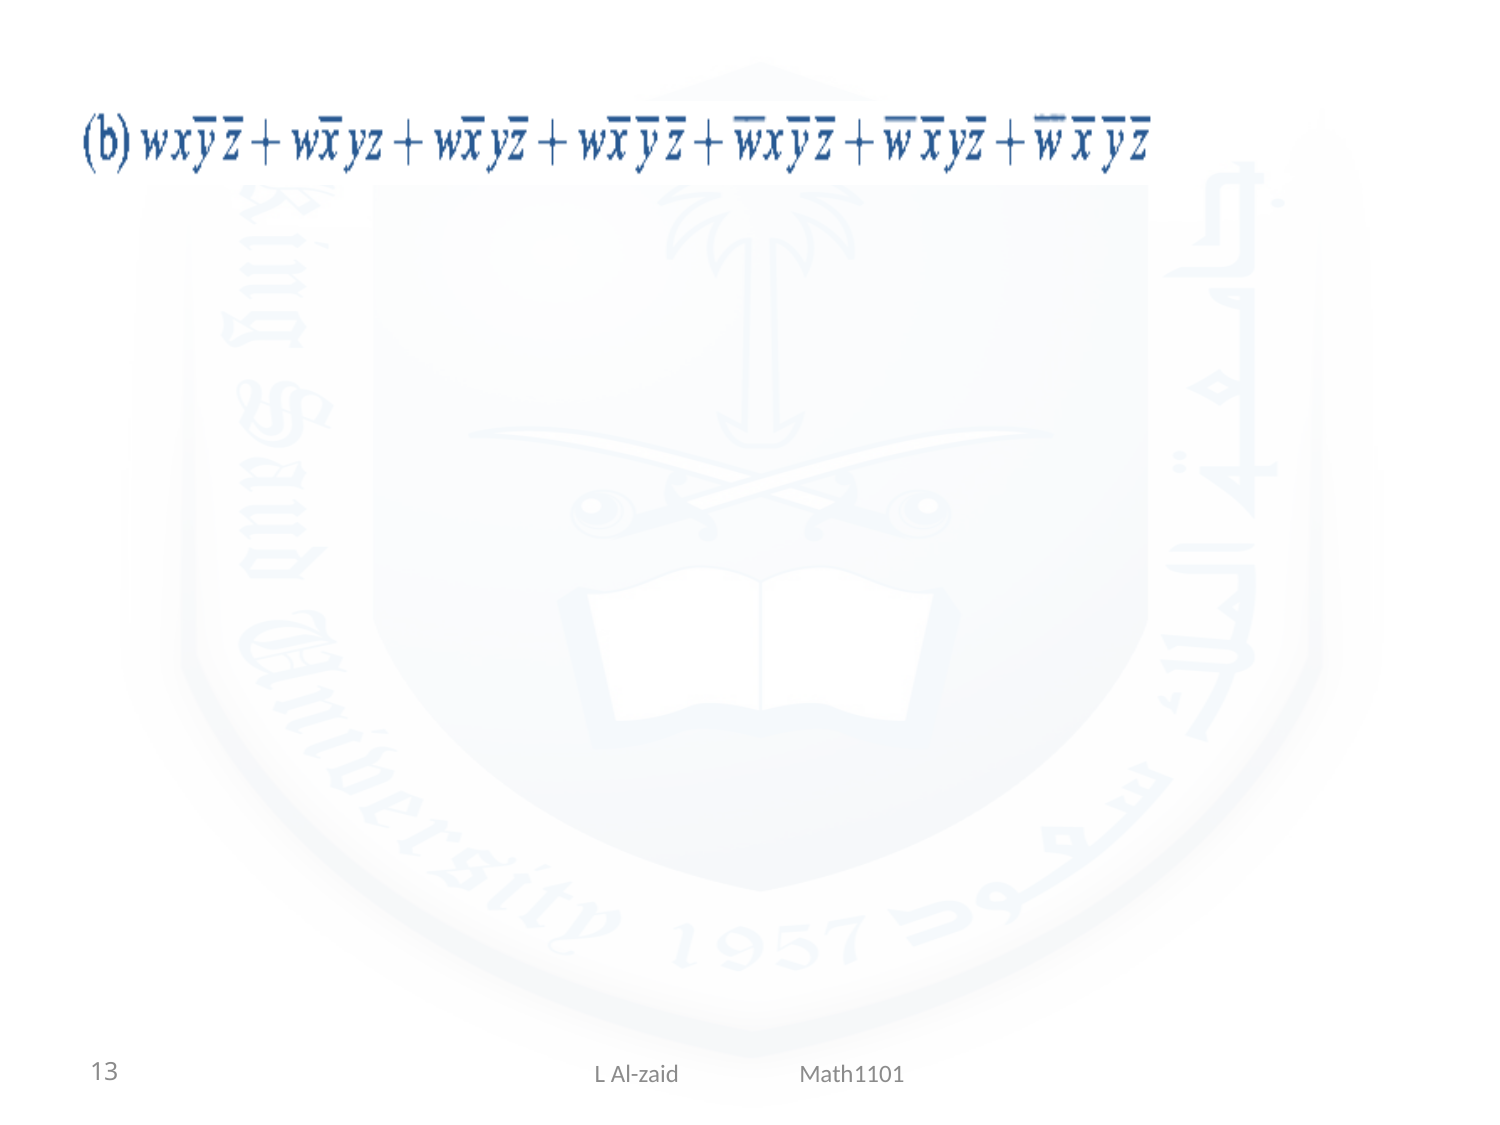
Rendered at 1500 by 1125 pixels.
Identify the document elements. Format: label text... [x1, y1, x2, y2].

slide_number 13 [75, 1042, 425, 1103]
picture [64, 101, 1201, 185]
footer L Al-zaid Math1101 [512, 1042, 988, 1103]
